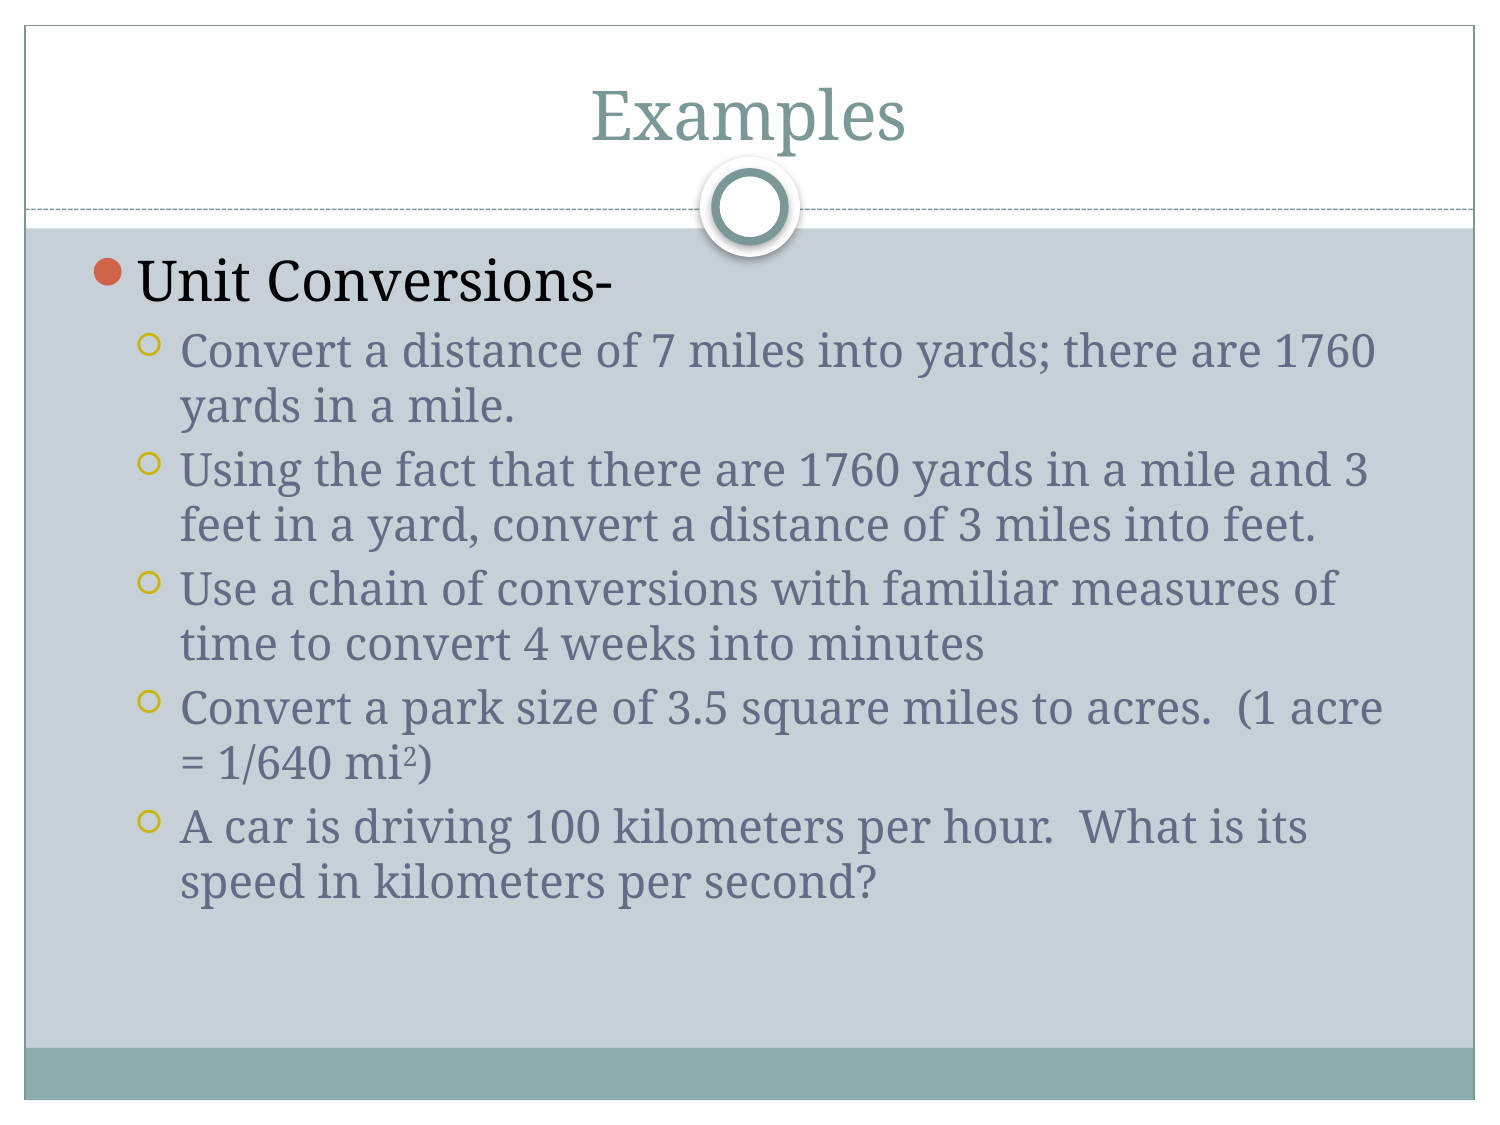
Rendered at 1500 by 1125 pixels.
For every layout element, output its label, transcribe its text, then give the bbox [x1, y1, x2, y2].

list Unit Conversions- Convert a distance of 7 miles into yards; there are 1760 yards in a mile. Using the fact that there are 1760 yards in a mile and 3 feet in a yard, convert a distance of 3 miles into feet. Use a chain of conversions with familiar measures of time to convert 4 weeks into minutes Convert a park size of 3.5 square miles to acres. (1 acre = 1/640 mi2) A car is driving 100 kilometers per hour. What is its speed in kilometers per second? [75, 237, 1425, 1063]
title Examples [49, 37, 1450, 162]
